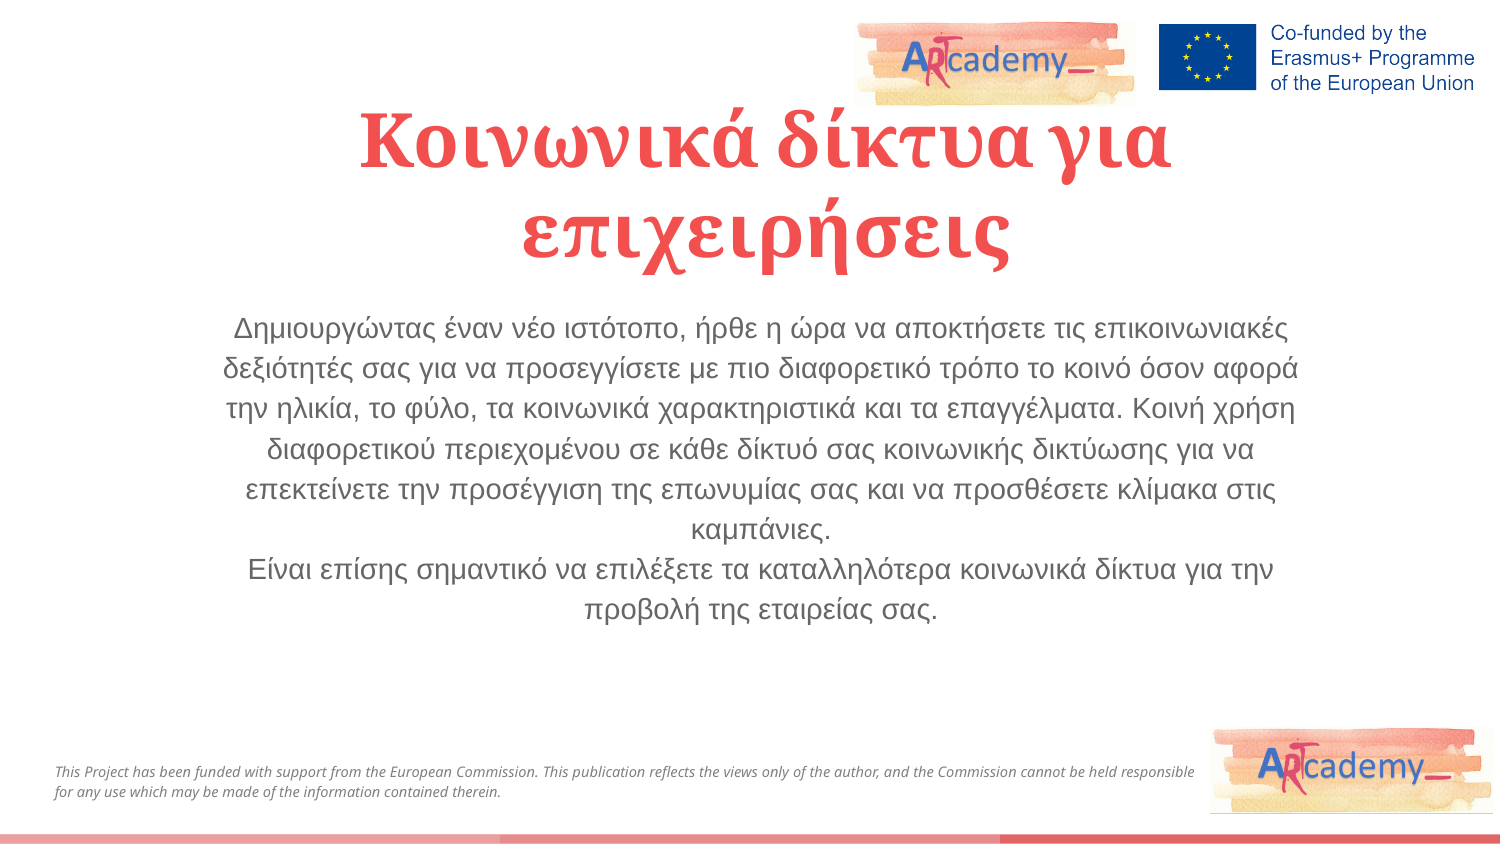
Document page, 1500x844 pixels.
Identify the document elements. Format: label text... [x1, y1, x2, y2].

picture [1158, 24, 1474, 94]
text_box This Project has been funded with support from the European Commission. This publication reflects the views only of the author, and the Commission cannot be held responsible for any use which may be made of the information contained therein. [39, 754, 1205, 799]
title Κοινωνικά δίκτυα για επιχειρήσεις [180, 80, 1352, 288]
picture [1210, 709, 1493, 844]
picture [854, 2, 1137, 138]
list Δημιουργώντας έναν νέο ιστότοπο, ήρθε η ώρα να αποκτήσετε τις επικοινωνιακές δεξιότητές σας για να προσεγγίσετε με πιο διαφορετικό τρόπο το κοινό όσον αφορά την ηλικία, το φύλο, τα κοινωνικά χαρακτηριστικά και τα επαγγέλματα. Κοινή χρήση διαφορετικού περιεχομένου σε κάθε δίκτυό σας κοινωνικής δικτύωσης για να επεκτείνετε την προσέγγιση της επωνυμίας σας και να προσθέσετε κλίμακα στις καμπάνιες. Είναι επίσης σημαντικό να επιλέξετε τα καταλληλότερα κοινωνικά δίκτυα για την προβολή της εταιρείας σας. [164, 289, 1336, 666]
